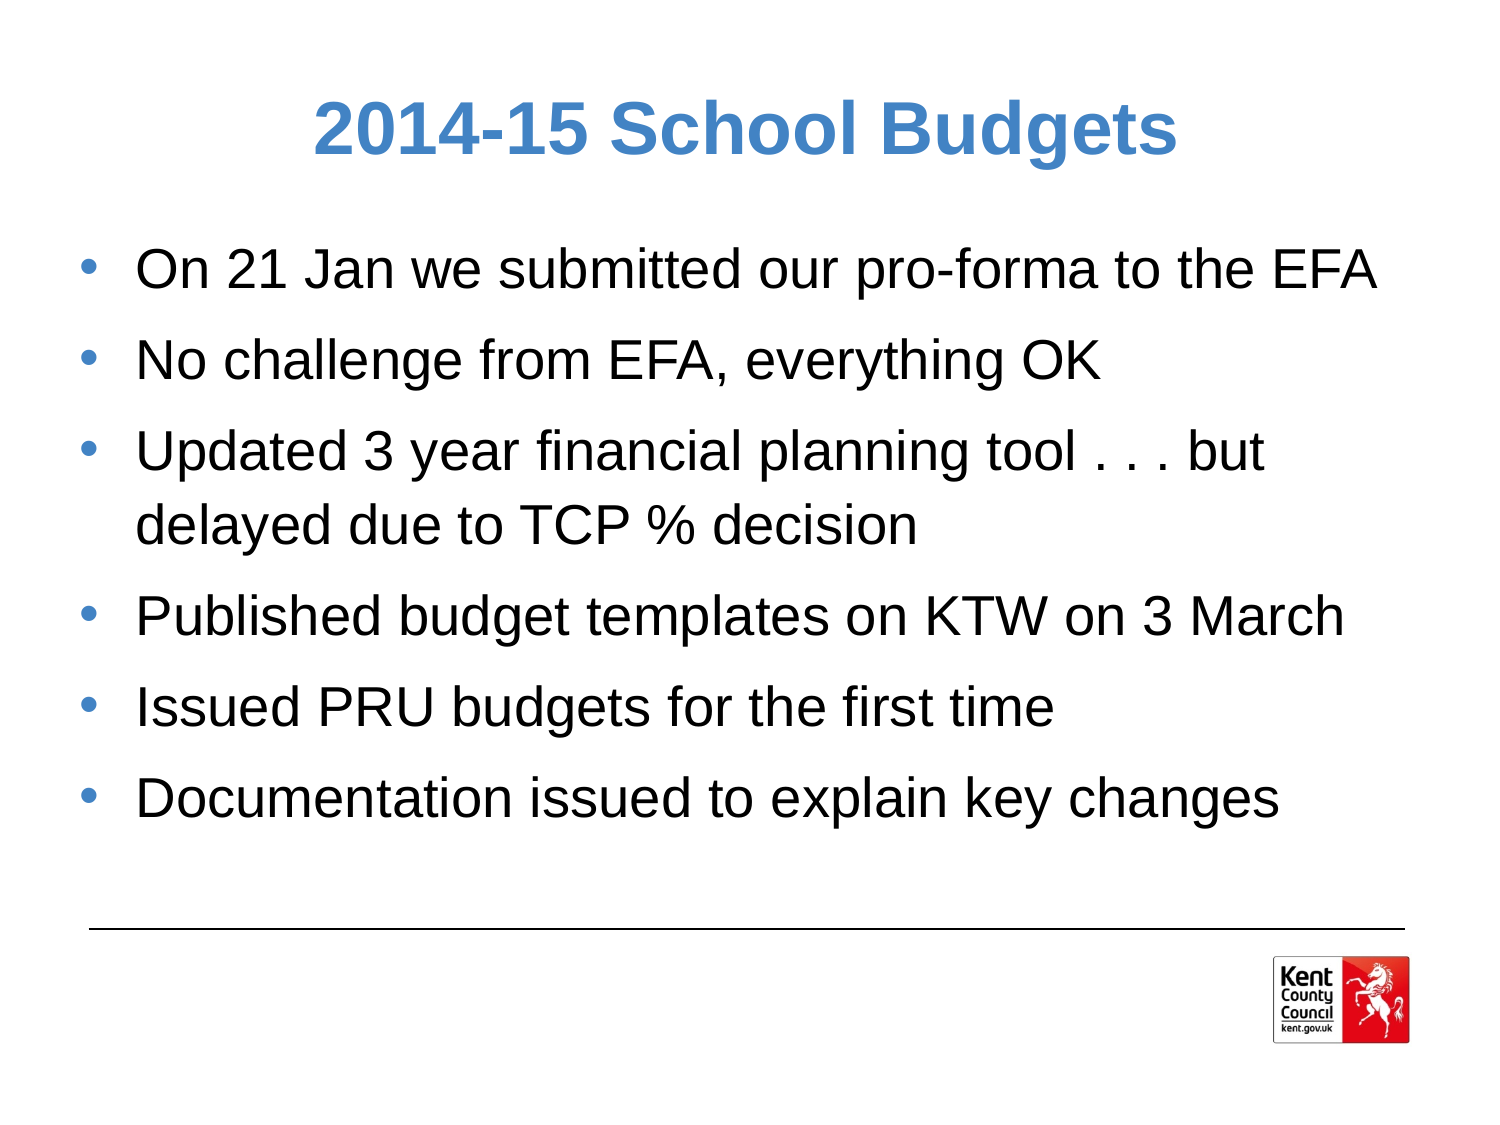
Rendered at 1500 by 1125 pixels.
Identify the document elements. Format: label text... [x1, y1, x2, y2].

picture [1270, 952, 1412, 1048]
text_box 2014-15 School Budgets [79, 30, 1415, 219]
text_box On 21 Jan we submitted our pro-forma to the EFA No challenge from EFA, everything OK Updated 3 year financial planning tool . . . but delayed due to TCP % decision Published budget templates on KTW on 3 March Issued PRU budgets for the first time Documentation issued to explain key changes [64, 218, 1412, 929]
